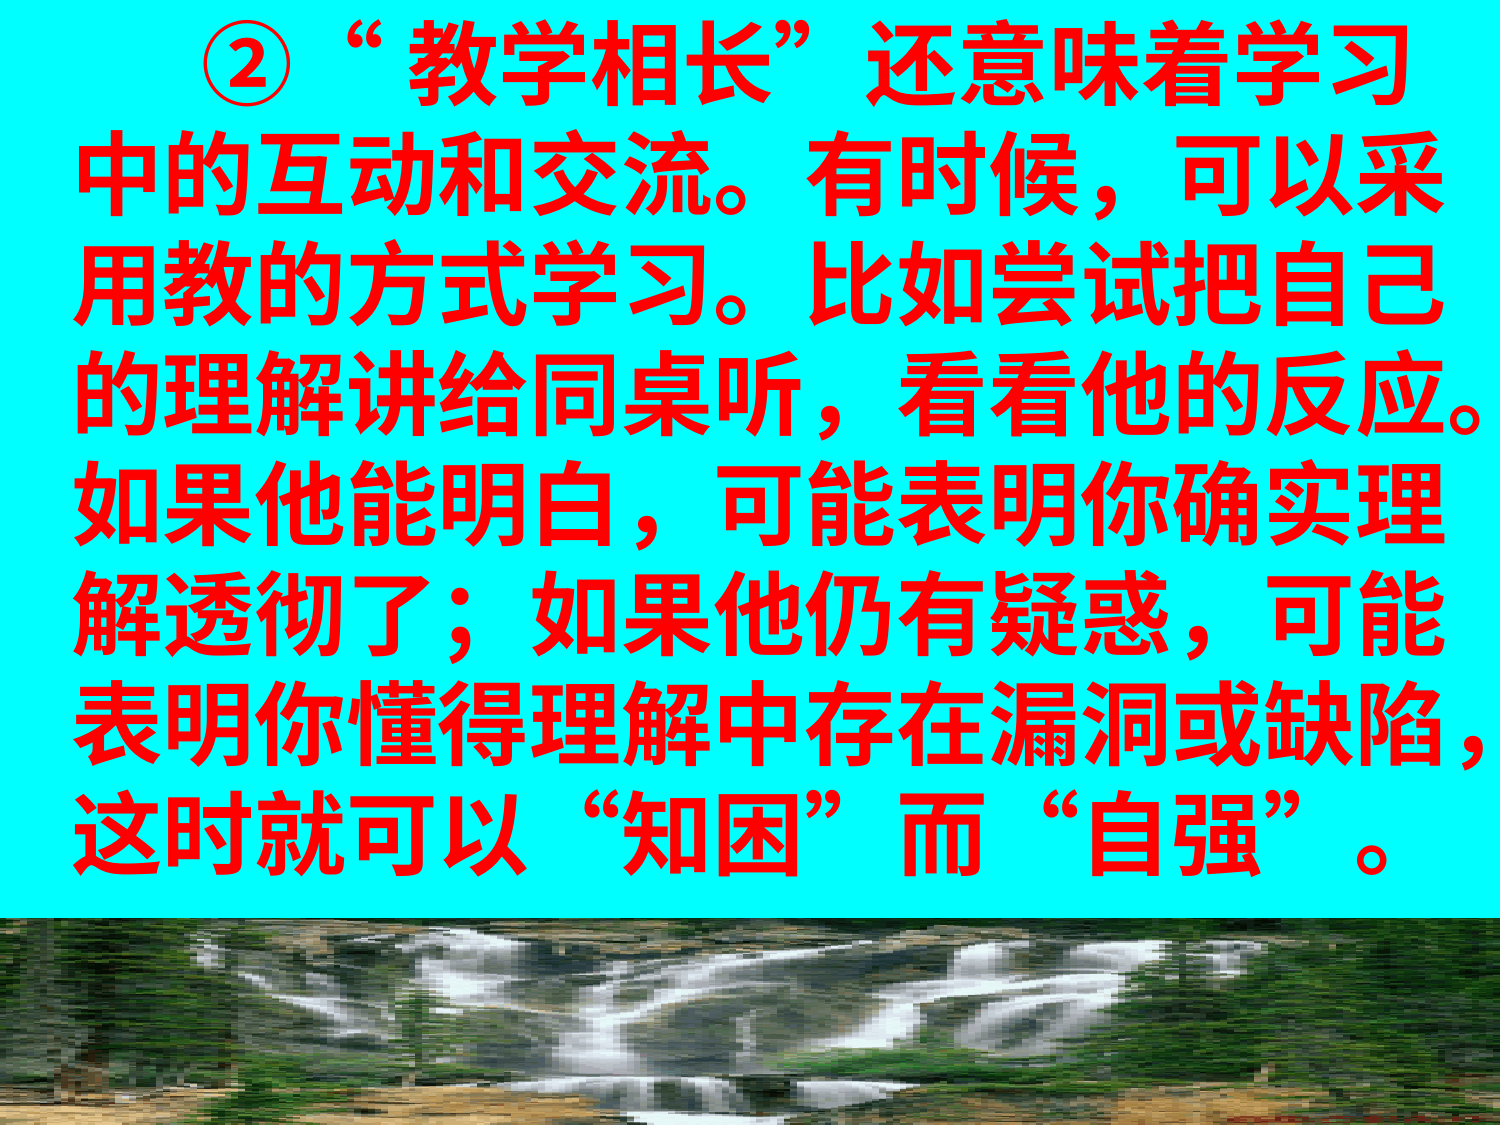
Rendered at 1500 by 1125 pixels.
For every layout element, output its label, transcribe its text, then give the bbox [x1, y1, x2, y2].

picture [0, 918, 1500, 1125]
list ②“教学相长”还意味着学习中的互动和交流。有时候，可以采用教的方式学习。比如尝试把自己的理解讲给同桌听，看看他的反应。如果他能明白，可能表明你确实理解透彻了；如果他仍有疑惑，可能表明你懂得理解中存在漏洞或缺陷，这时就可以“知困”而“自强”。 [0, 0, 1500, 918]
